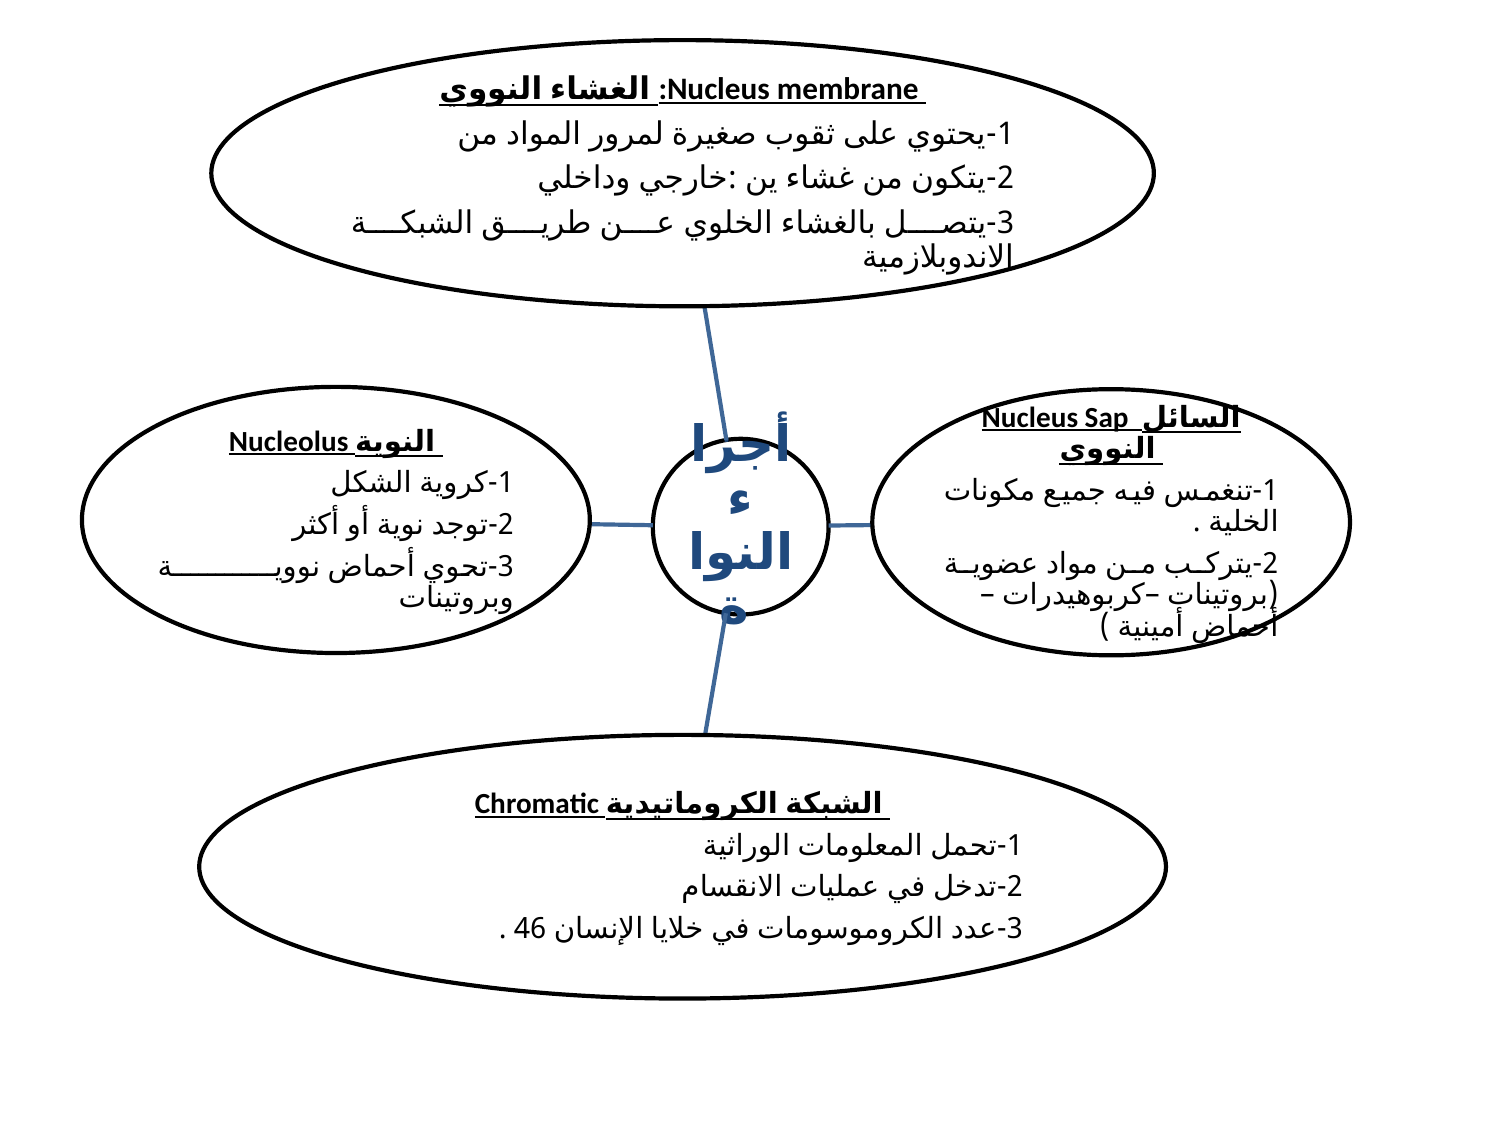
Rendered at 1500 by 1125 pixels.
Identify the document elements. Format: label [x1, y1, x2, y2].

list [0, 35, 1351, 1004]
